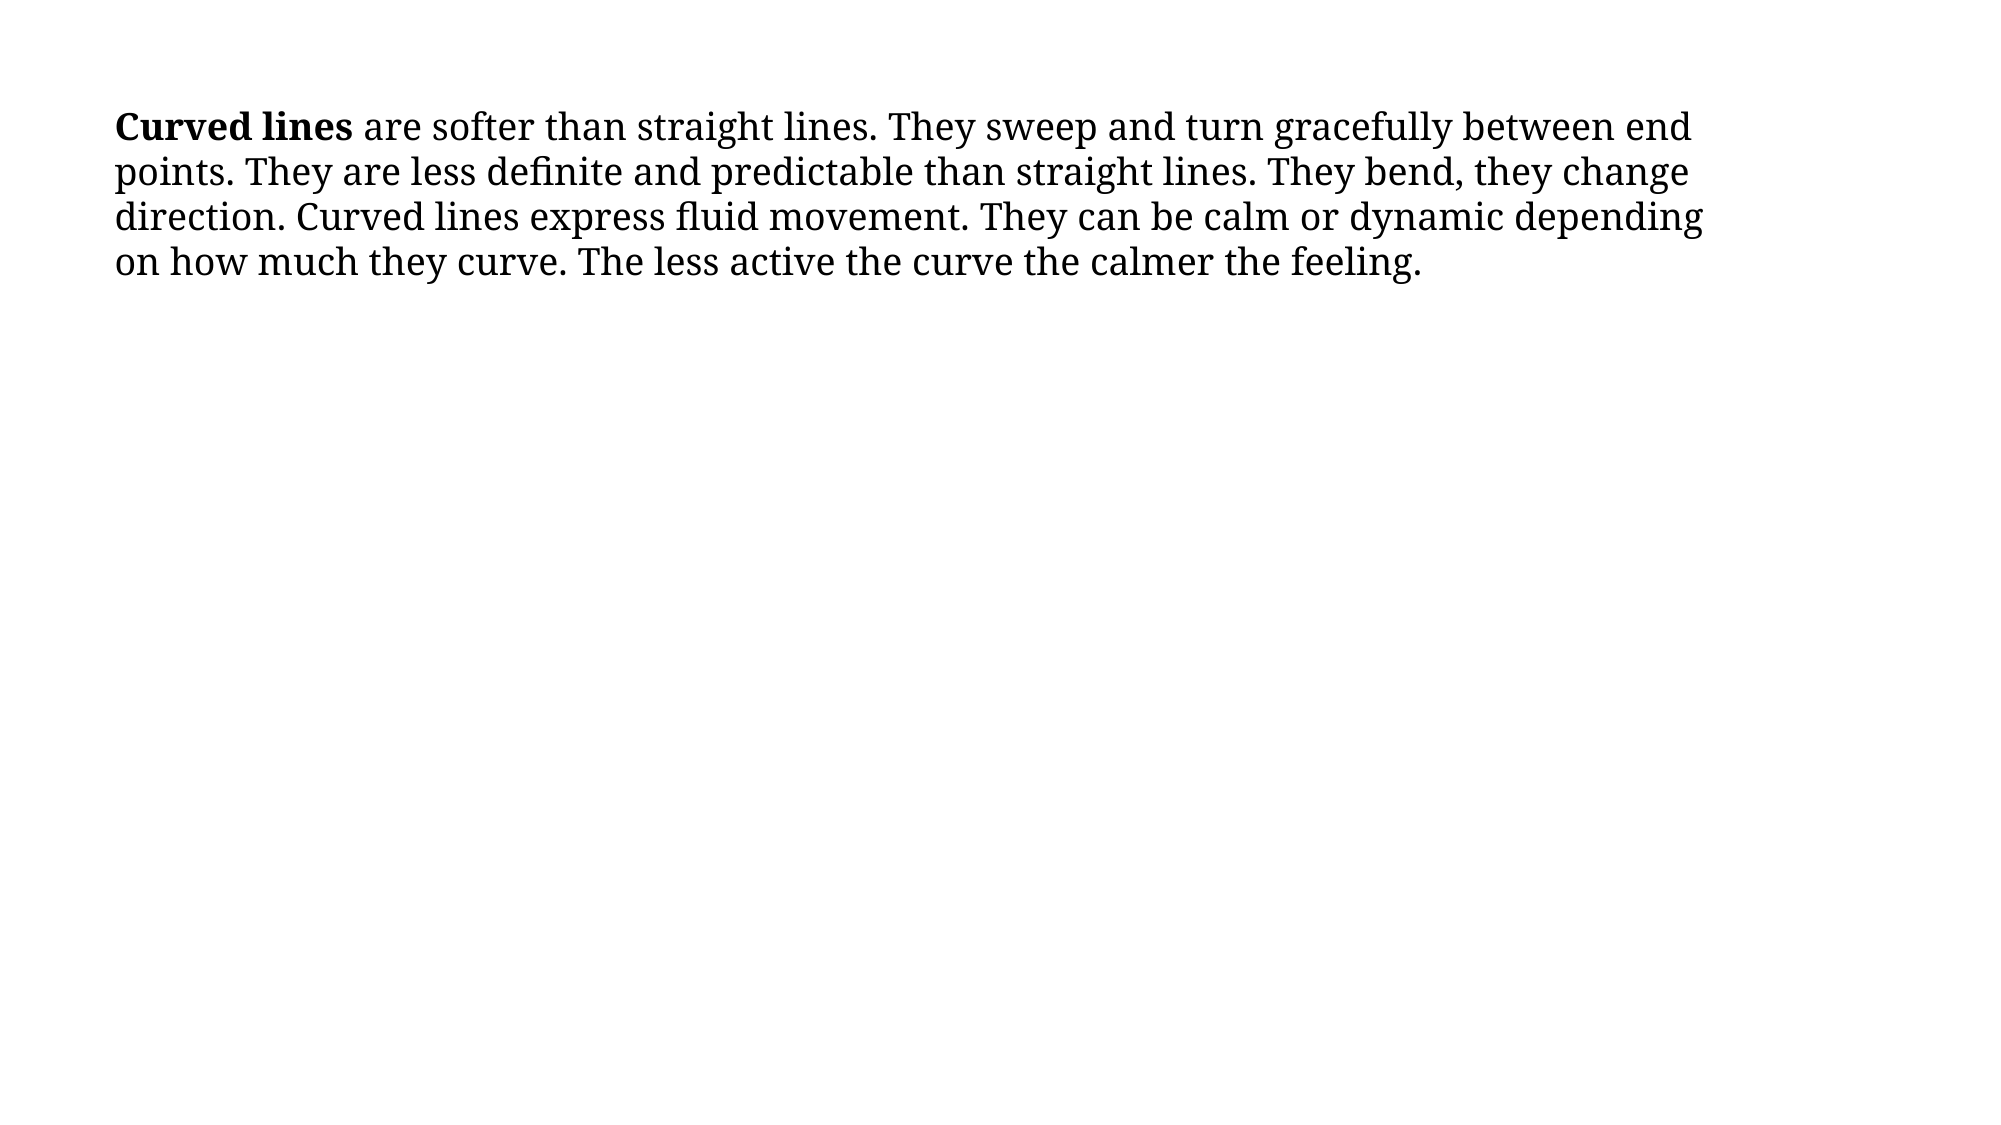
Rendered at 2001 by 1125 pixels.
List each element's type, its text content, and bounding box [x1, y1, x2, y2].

text_box Curved lines are softer than straight lines. They sweep and turn gracefully between end points. They are less definite and predictable than straight lines. They bend, they change direction. Curved lines express fluid movement. They can be calm or dynamic depending on how much they curve. The less active the curve the calmer the feeling. [99, 95, 1723, 291]
